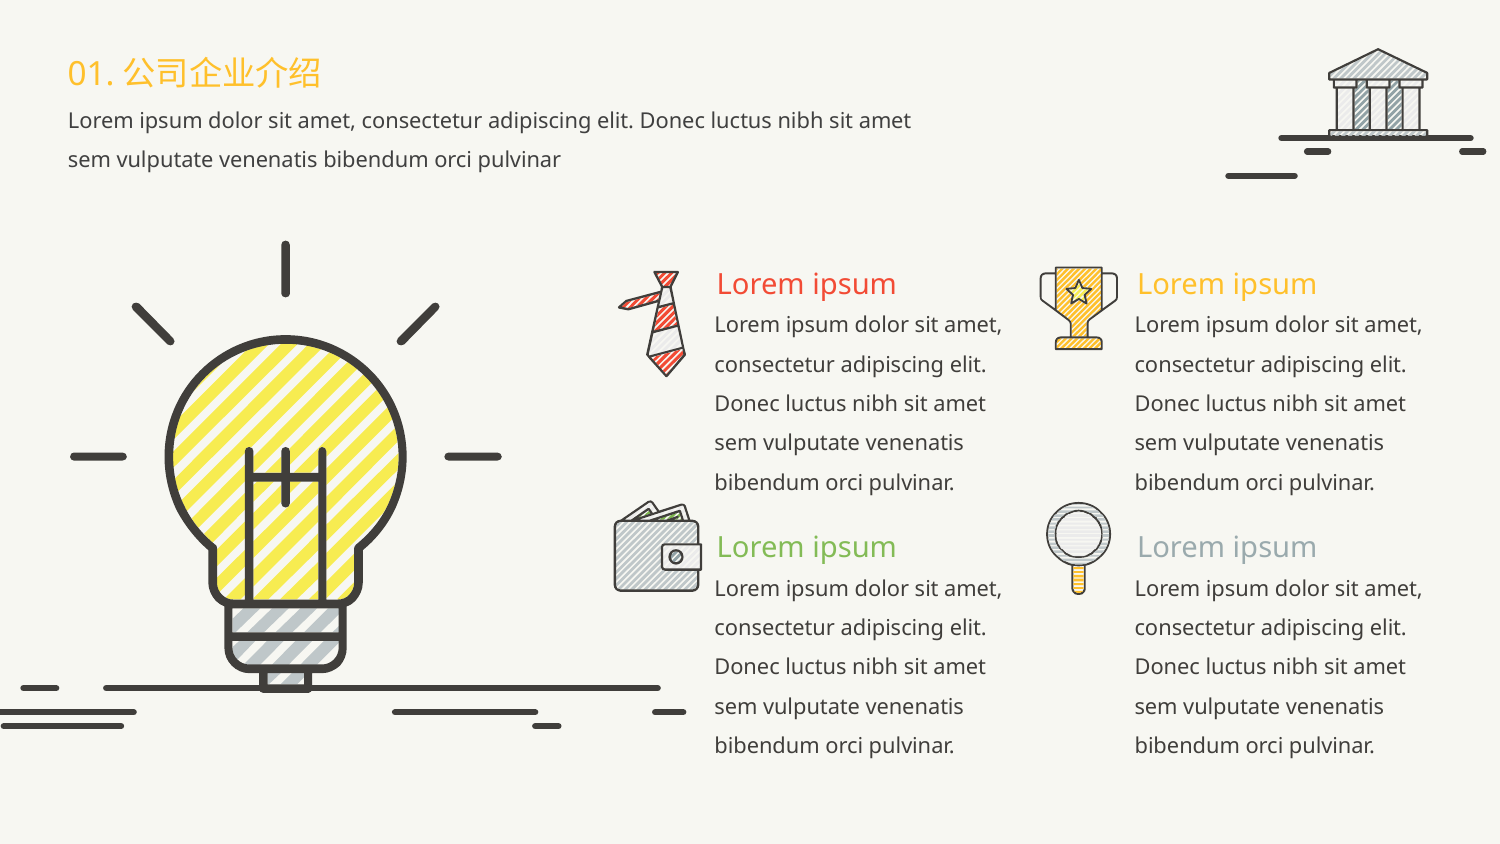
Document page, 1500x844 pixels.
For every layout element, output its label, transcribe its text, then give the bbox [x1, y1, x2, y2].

text_box Lorem ipsum [703, 521, 920, 572]
text_box Lorem ipsum [701, 258, 920, 308]
text_box Lorem ipsum dolor sit amet, consectetur adipiscing elit. Donec luctus nibh sit amet sem vulputate venenatis bibendum orci pulvinar. [699, 290, 1037, 502]
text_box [613, 500, 703, 592]
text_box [1328, 48, 1429, 139]
text_box Lorem ipsum [1122, 258, 1341, 308]
text_box Lorem ipsum dolor sit amet, consectetur adipiscing elit. Donec luctus nibh sit amet sem vulputate venenatis bibendum orci pulvinar. [1119, 553, 1458, 766]
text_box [617, 270, 686, 378]
text_box Lorem ipsum dolor sit amet, consectetur adipiscing elit. Donec luctus nibh sit amet sem vulputate venenatis bibendum orci pulvinar [53, 85, 943, 180]
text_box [1039, 266, 1118, 351]
text_box 01.公司企业介绍 [53, 45, 337, 85]
text_box Lorem ipsum dolor sit amet, consectetur adipiscing elit. Donec luctus nibh sit amet sem vulputate venenatis bibendum orci pulvinar. [1119, 290, 1458, 502]
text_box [70, 240, 502, 693]
text_box Lorem ipsum dolor sit amet, consectetur adipiscing elit. Donec luctus nibh sit amet sem vulputate venenatis bibendum orci pulvinar. [699, 553, 1037, 766]
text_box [0, 688, 684, 727]
text_box Lorem ipsum [1122, 521, 1341, 572]
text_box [1046, 501, 1112, 595]
